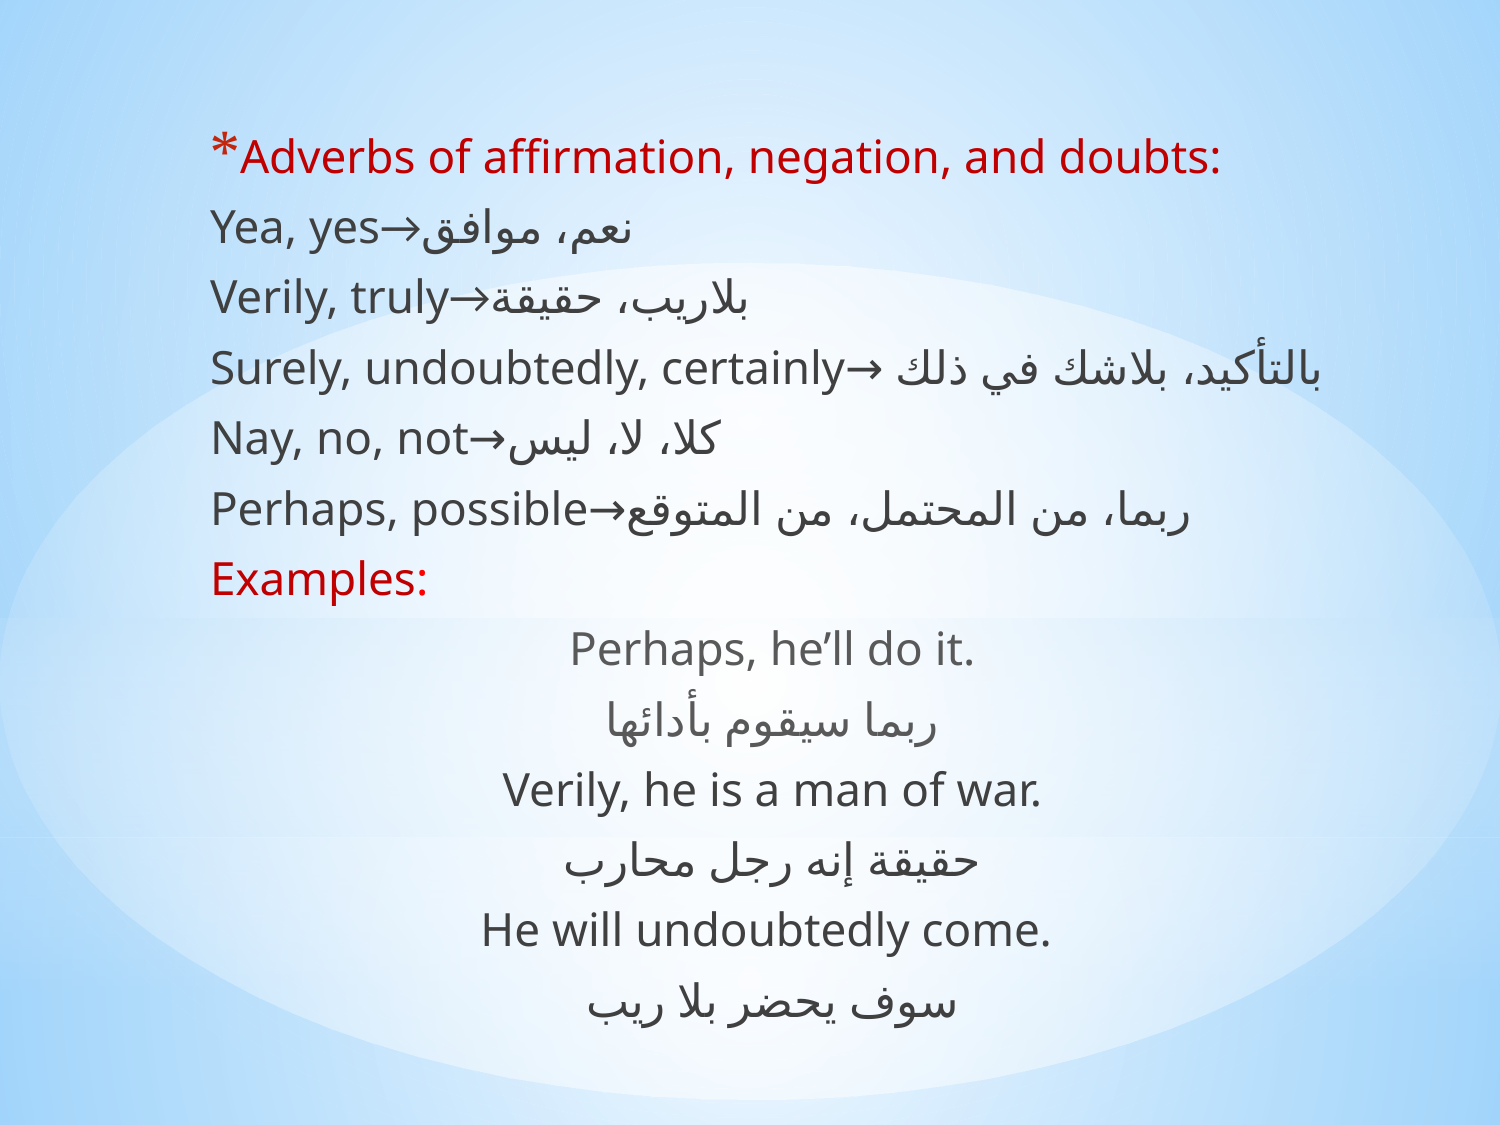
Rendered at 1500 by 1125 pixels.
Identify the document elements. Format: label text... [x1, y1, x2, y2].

list Adverbs of affirmation, negation, and doubts: Yea, yes→نعم، موافق Verily, truly→بلاريب، حقيقة Surely, undoubtedly, certainly→ بالتأكيد، بلاشك في ذلك Nay, no, not→كلا، لا، ليس Perhaps, possible→ربما، من المحتمل، من المتوقع Examples: Perhaps, he’ll do it. ربما سيقوم بأدائها Verily, he is a man of war. حقيقة إنه رجل محارب He will undoubtedly come. سوف يحضر بلا ريب [187, 120, 1350, 1038]
